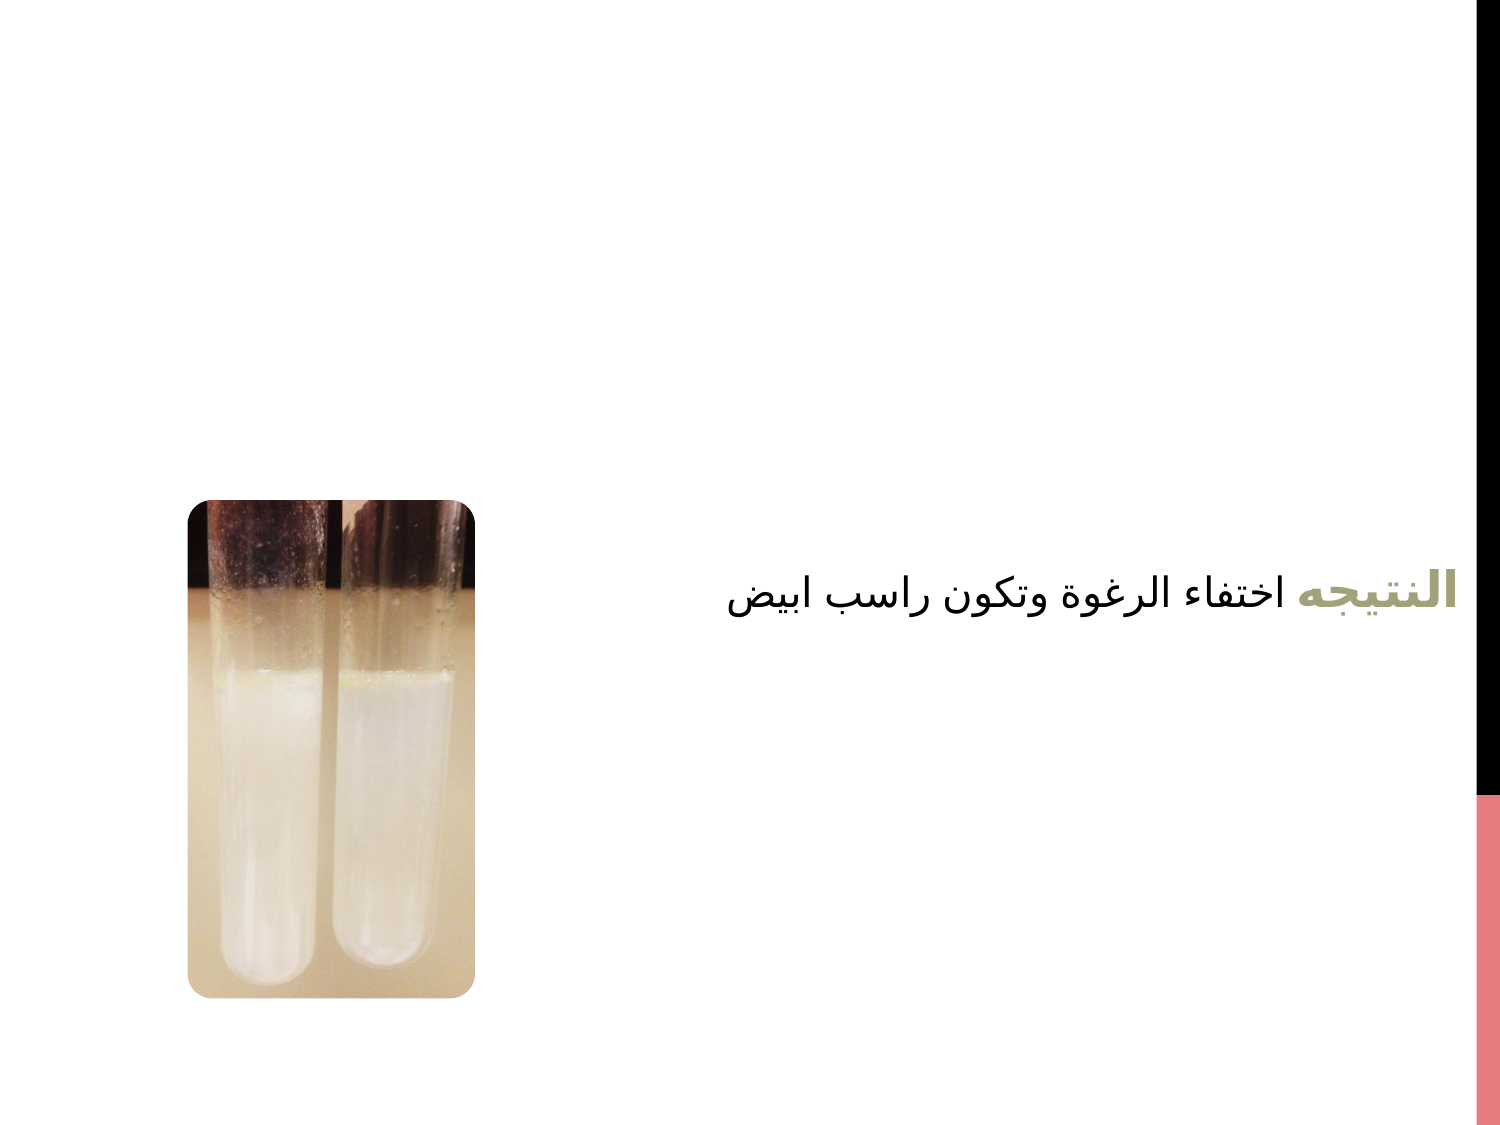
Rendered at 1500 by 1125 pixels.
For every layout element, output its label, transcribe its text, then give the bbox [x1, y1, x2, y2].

picture [81, 500, 581, 999]
text_box النتيجه اختفاء الرغوة وتكون راسب ابيض [664, 549, 1475, 625]
